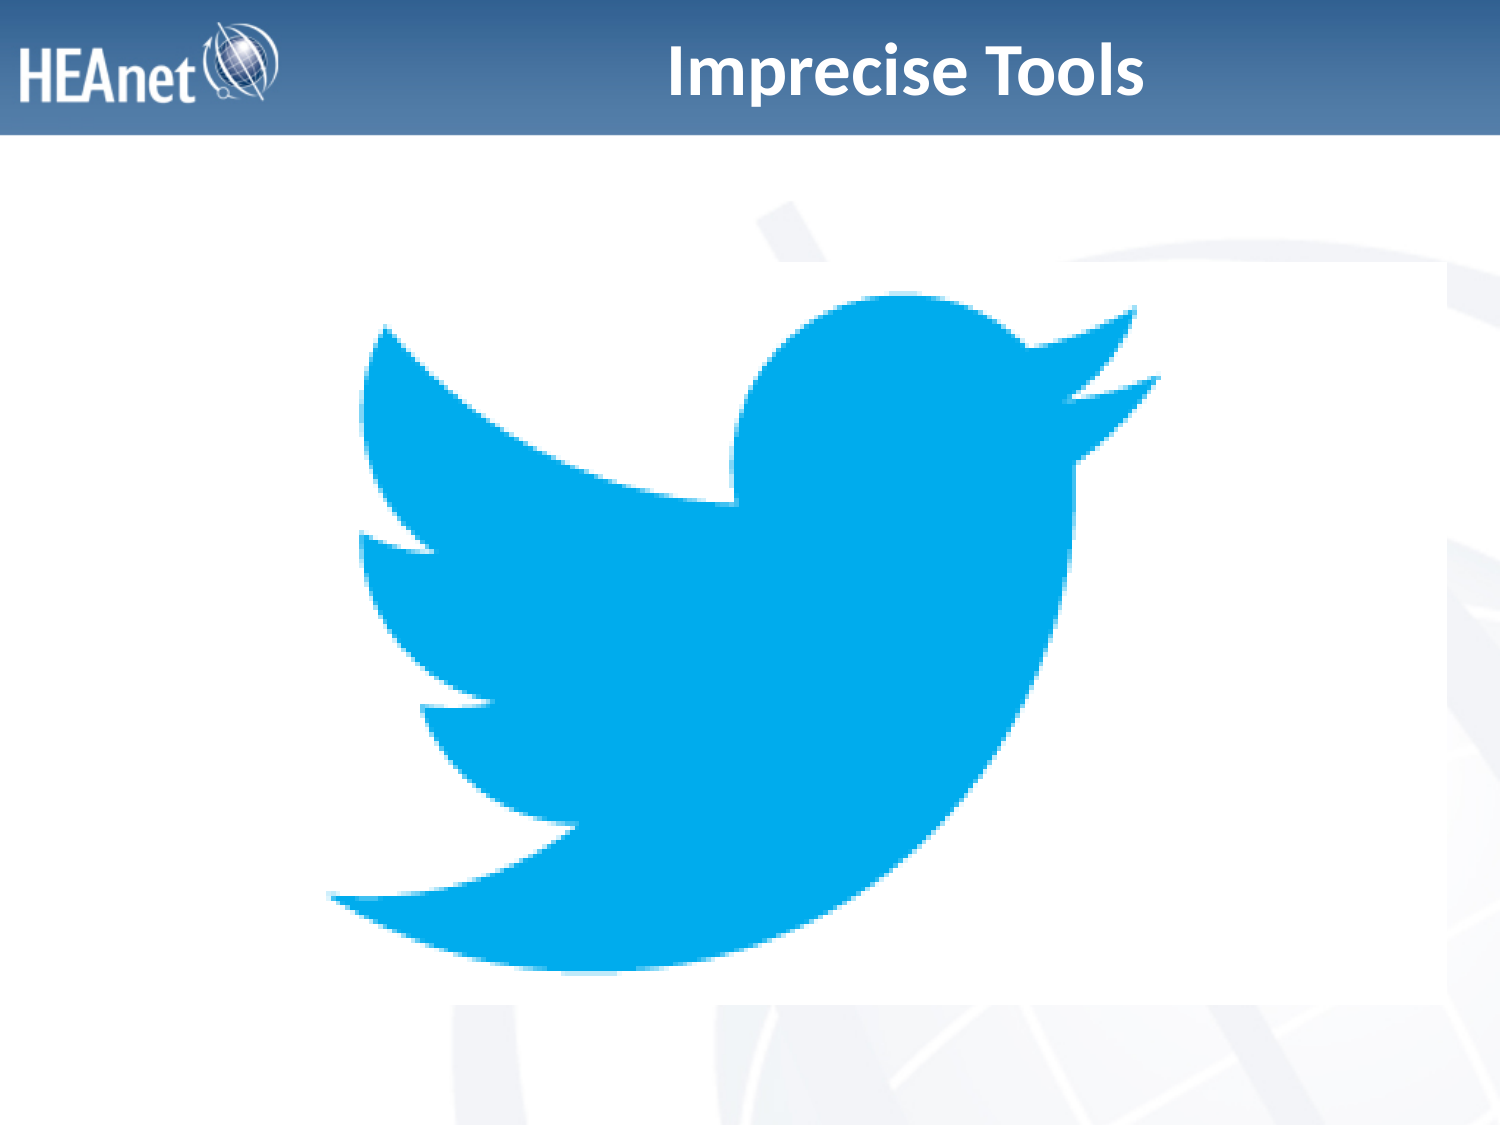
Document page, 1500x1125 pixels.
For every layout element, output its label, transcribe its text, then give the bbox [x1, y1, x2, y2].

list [40, 262, 1448, 1006]
picture [0, 0, 1500, 1125]
title Imprecise Tools [312, 0, 1500, 160]
